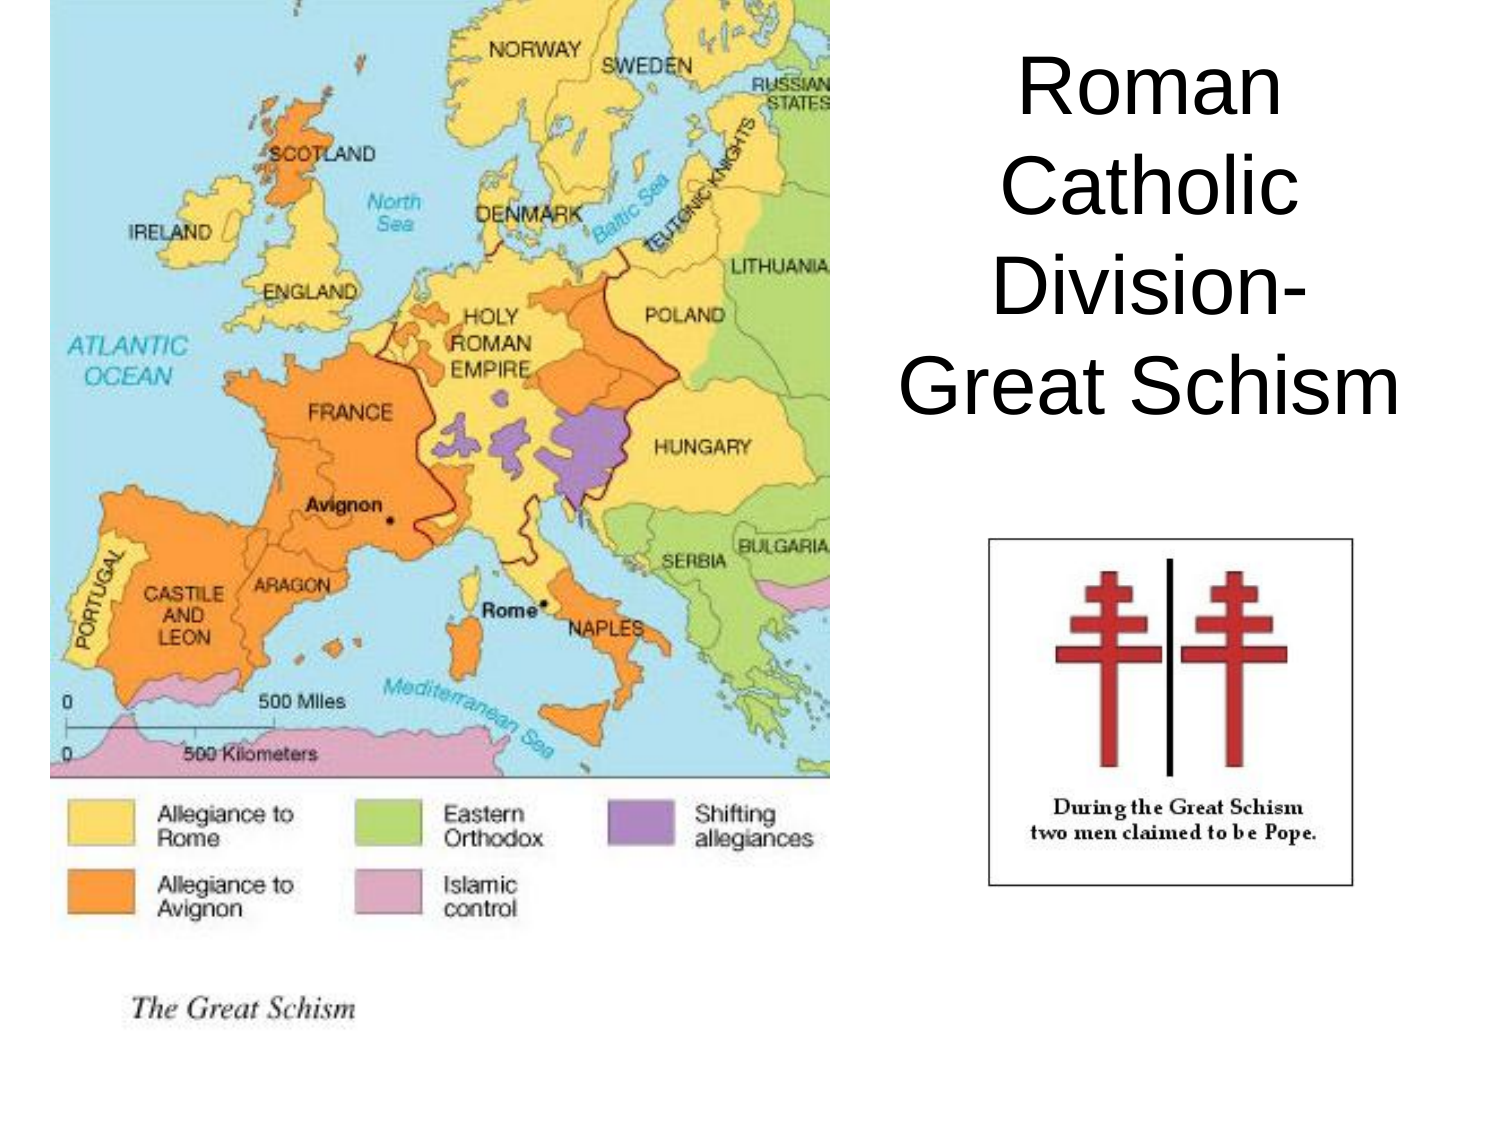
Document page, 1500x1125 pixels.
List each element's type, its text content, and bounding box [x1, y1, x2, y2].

picture [49, 0, 830, 1125]
picture [987, 537, 1355, 888]
title Roman Catholic Division- Great Schism [862, 137, 1438, 325]
